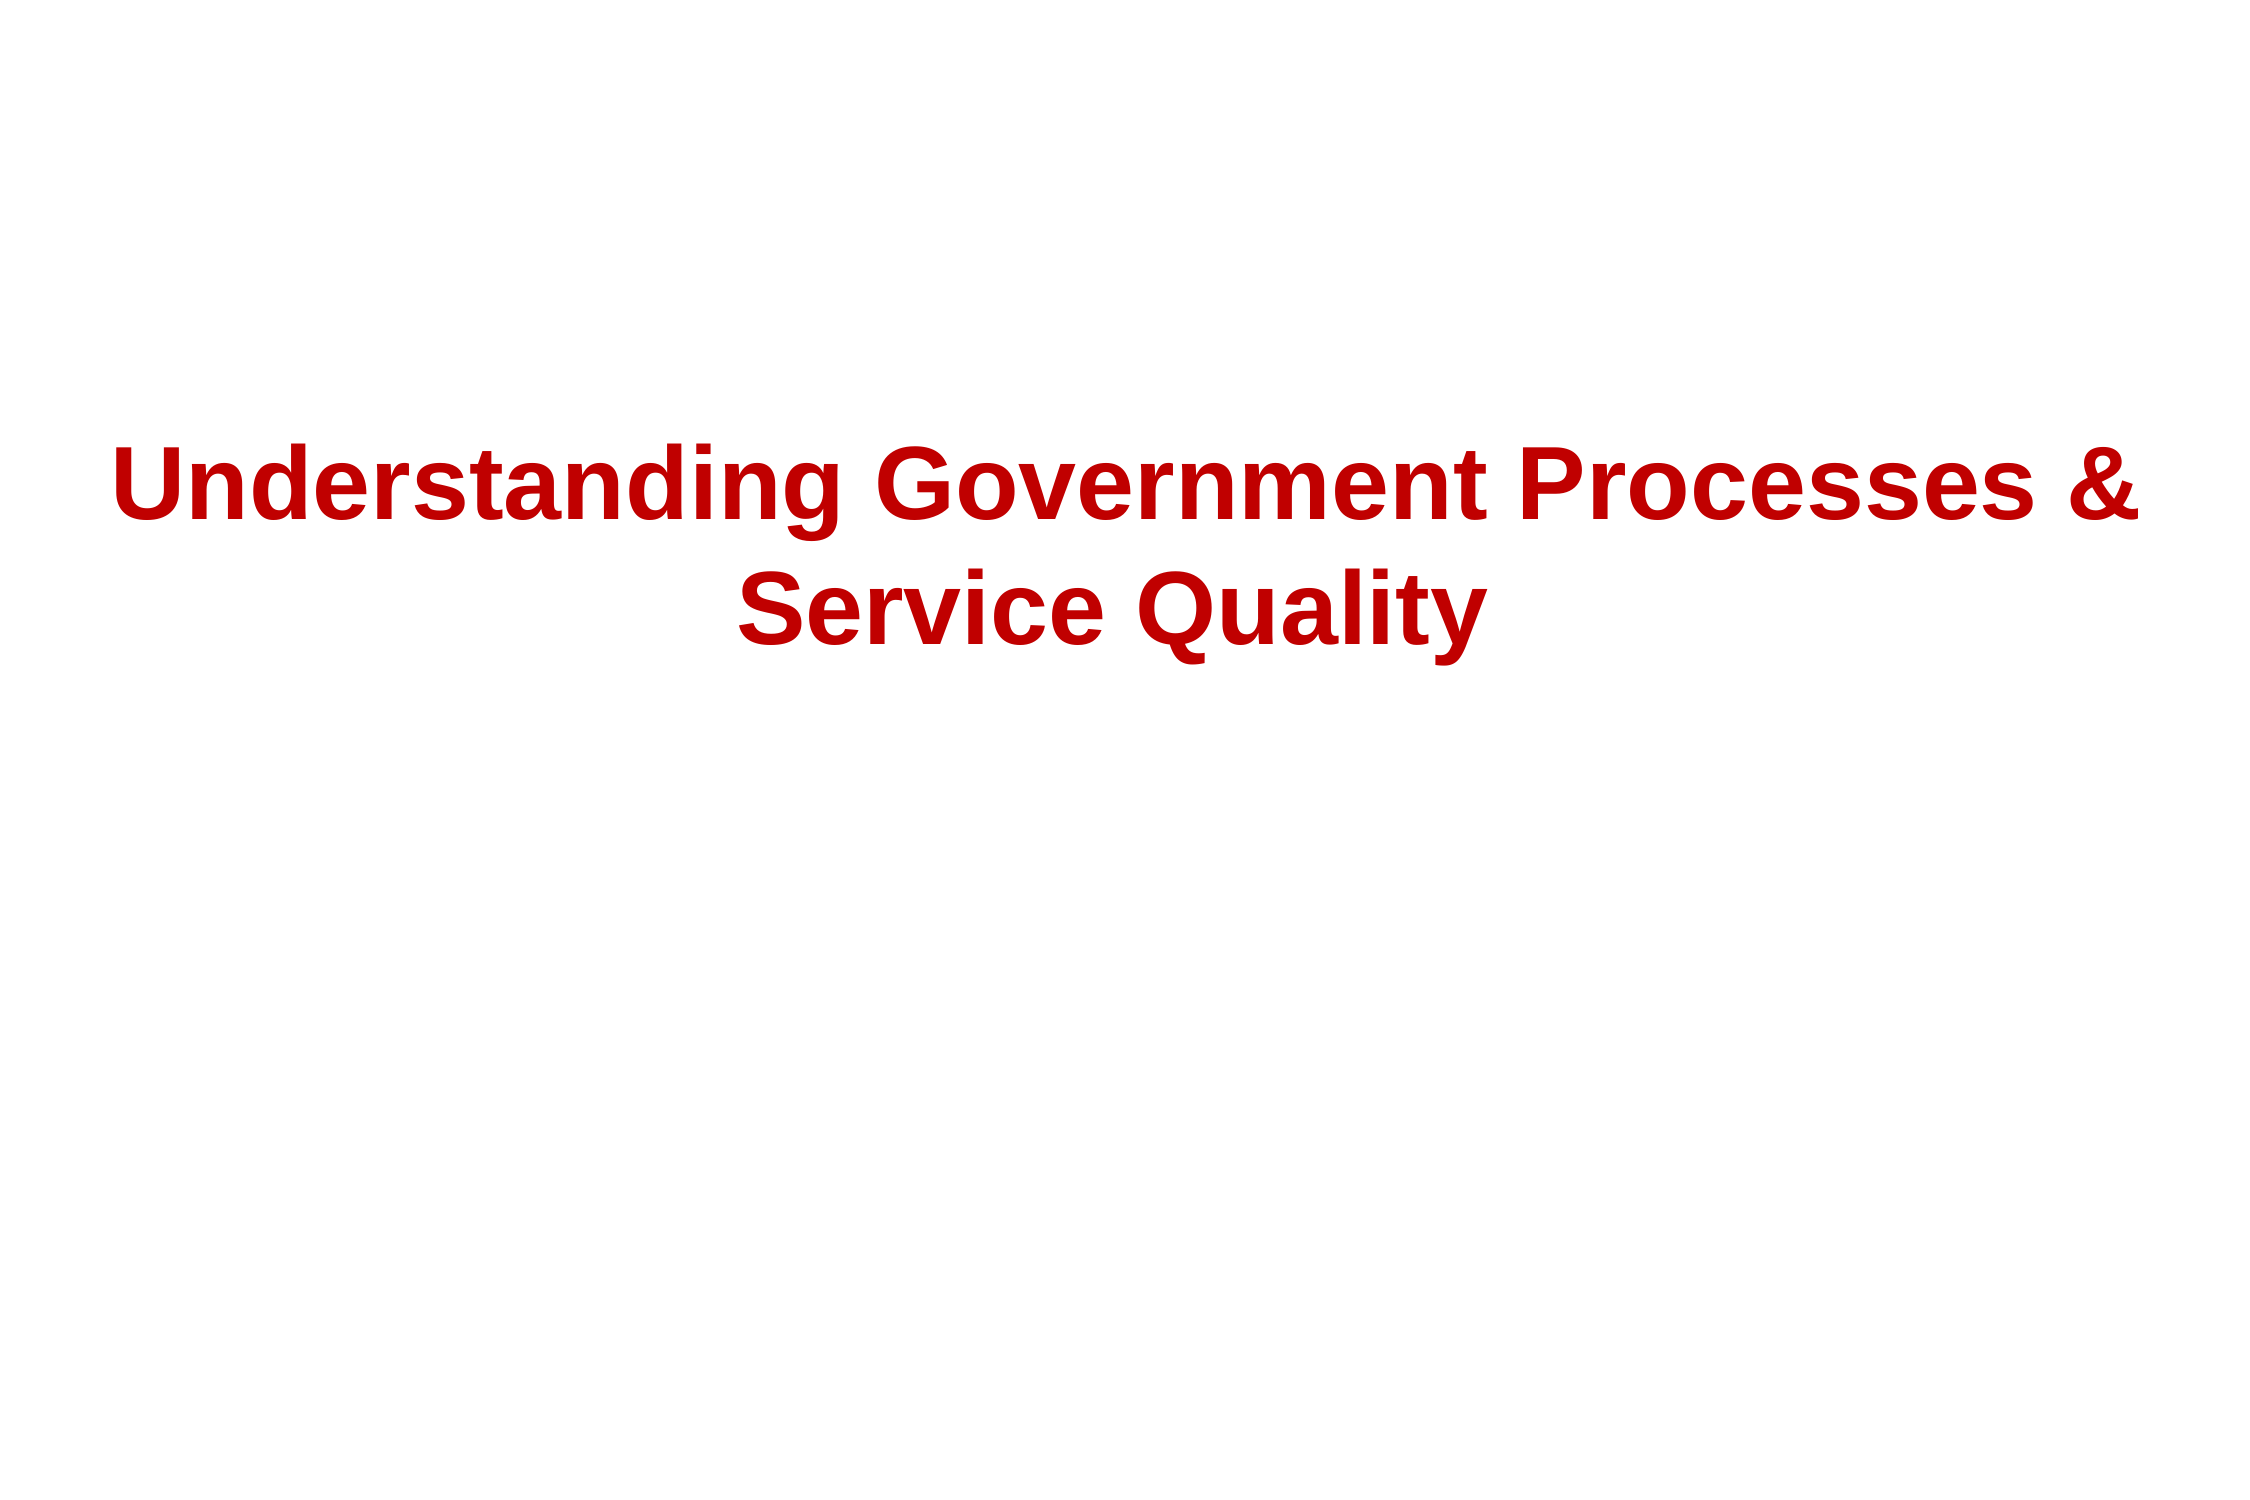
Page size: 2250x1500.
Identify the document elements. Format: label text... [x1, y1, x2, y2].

text_box Understanding Government Processes & Service Quality [20, 415, 2206, 666]
